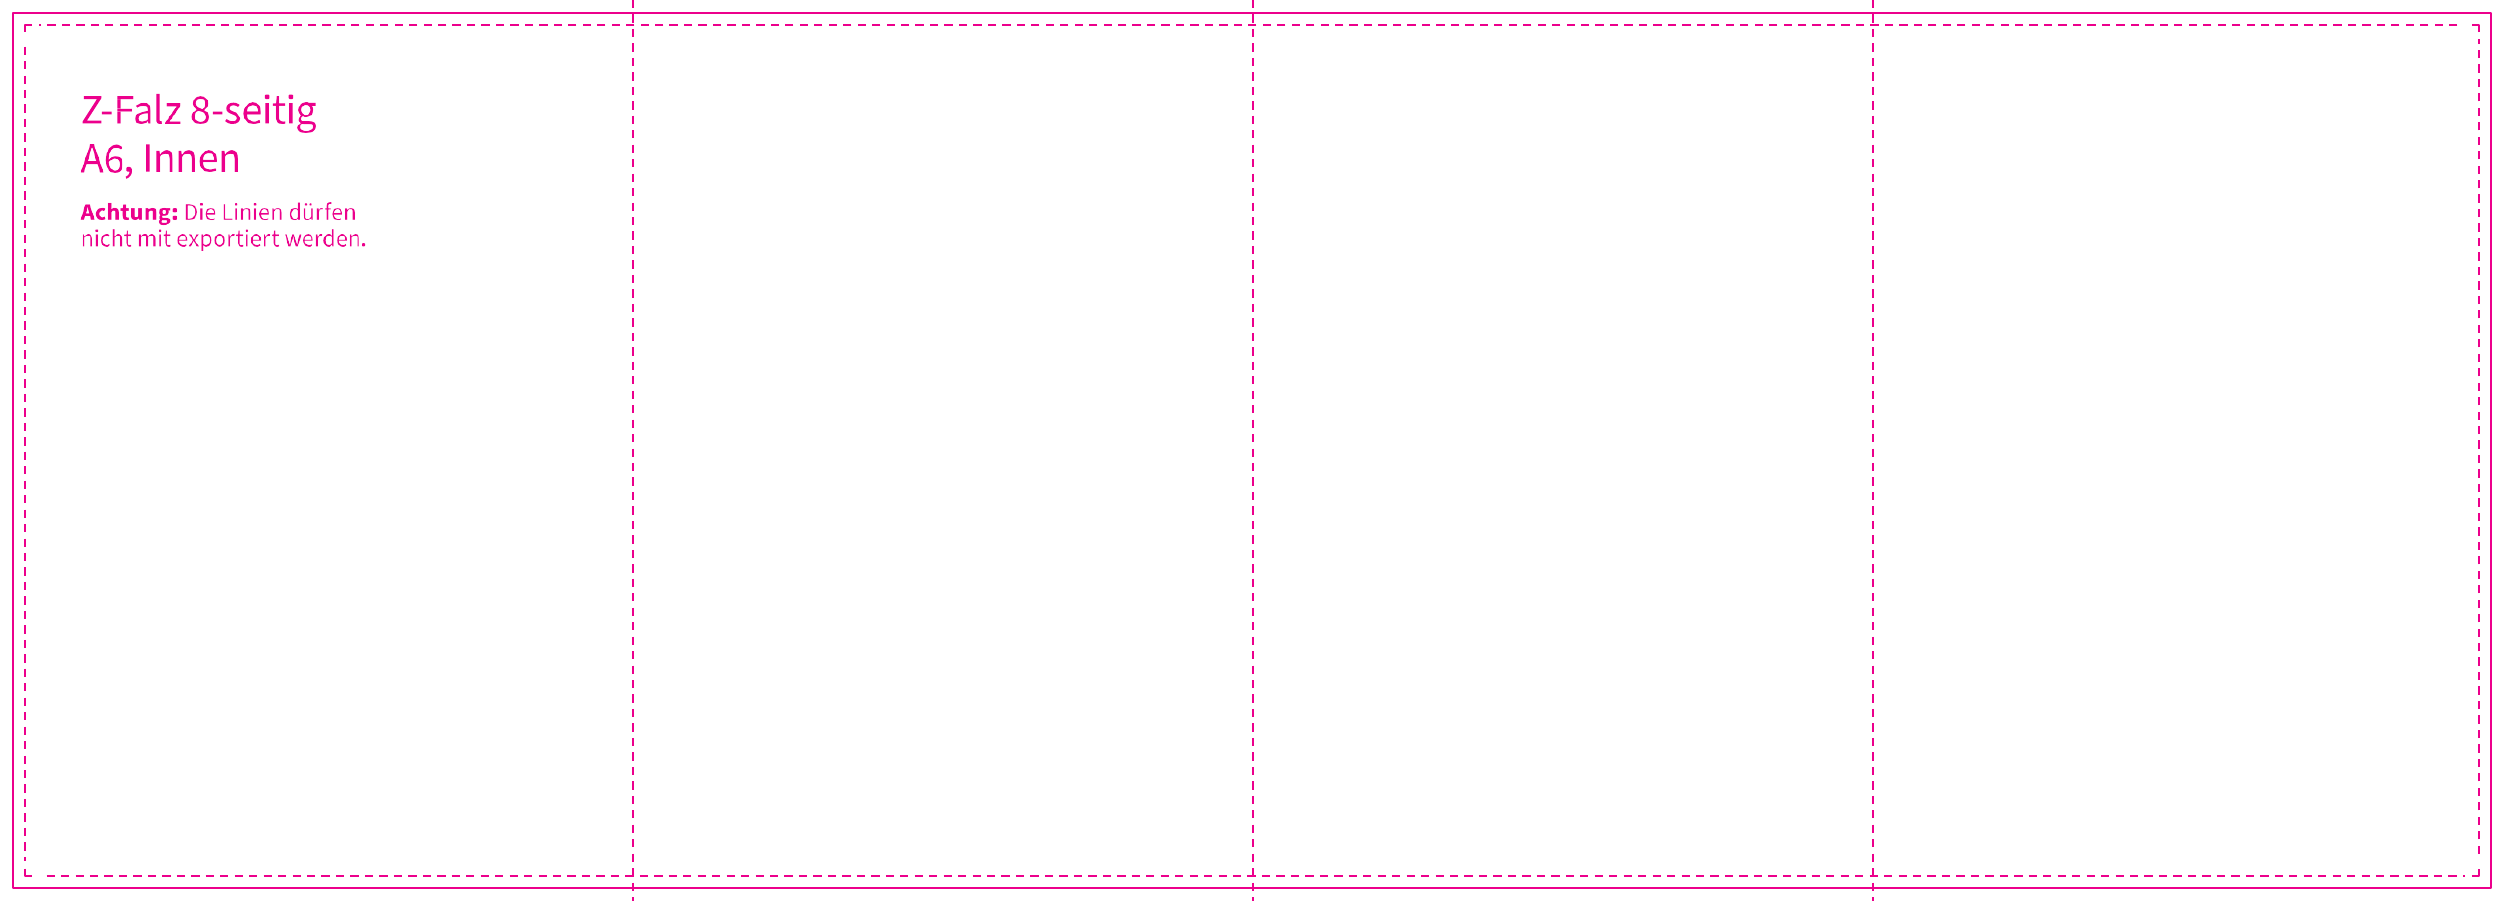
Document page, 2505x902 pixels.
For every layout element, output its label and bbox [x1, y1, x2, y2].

text_box [80, 201, 366, 252]
text_box [145, 144, 239, 173]
text_box [2471, 868, 2480, 876]
text_box [2471, 24, 2480, 33]
text_box [24, 24, 32, 33]
text_box [24, 868, 32, 876]
text_box [82, 93, 181, 125]
text_box [191, 94, 317, 134]
text_box [80, 144, 133, 179]
